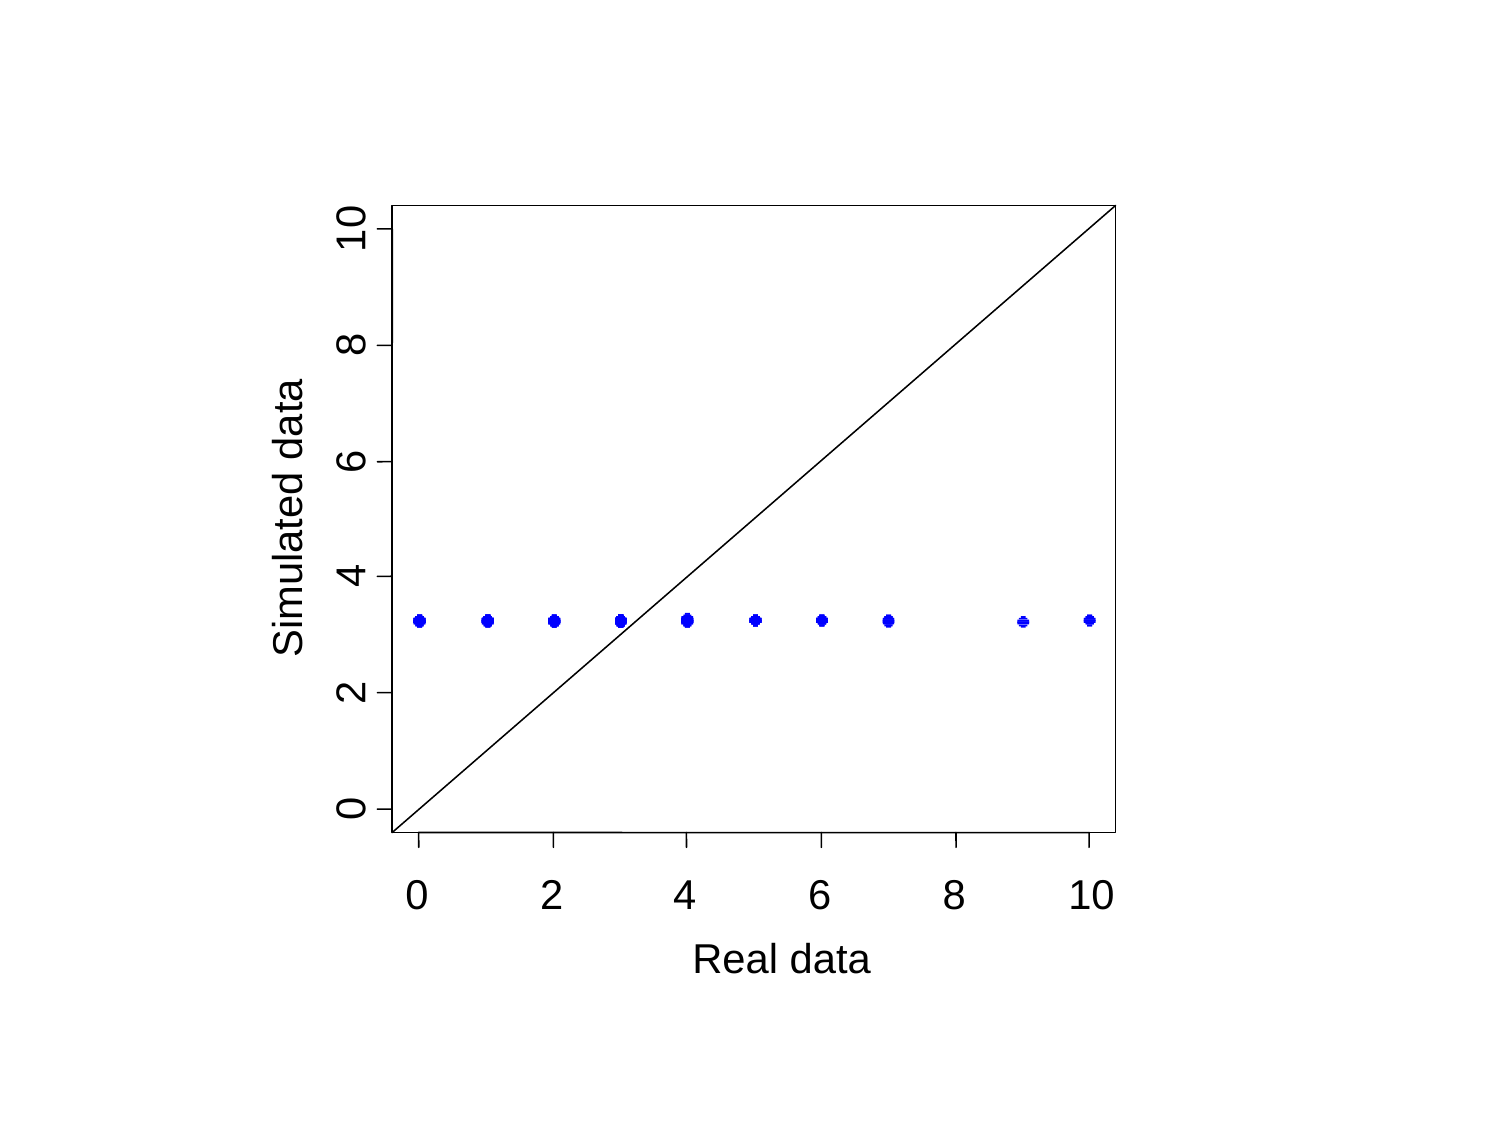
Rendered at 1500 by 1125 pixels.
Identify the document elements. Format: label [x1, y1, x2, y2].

text_box [260, 75, 1183, 994]
